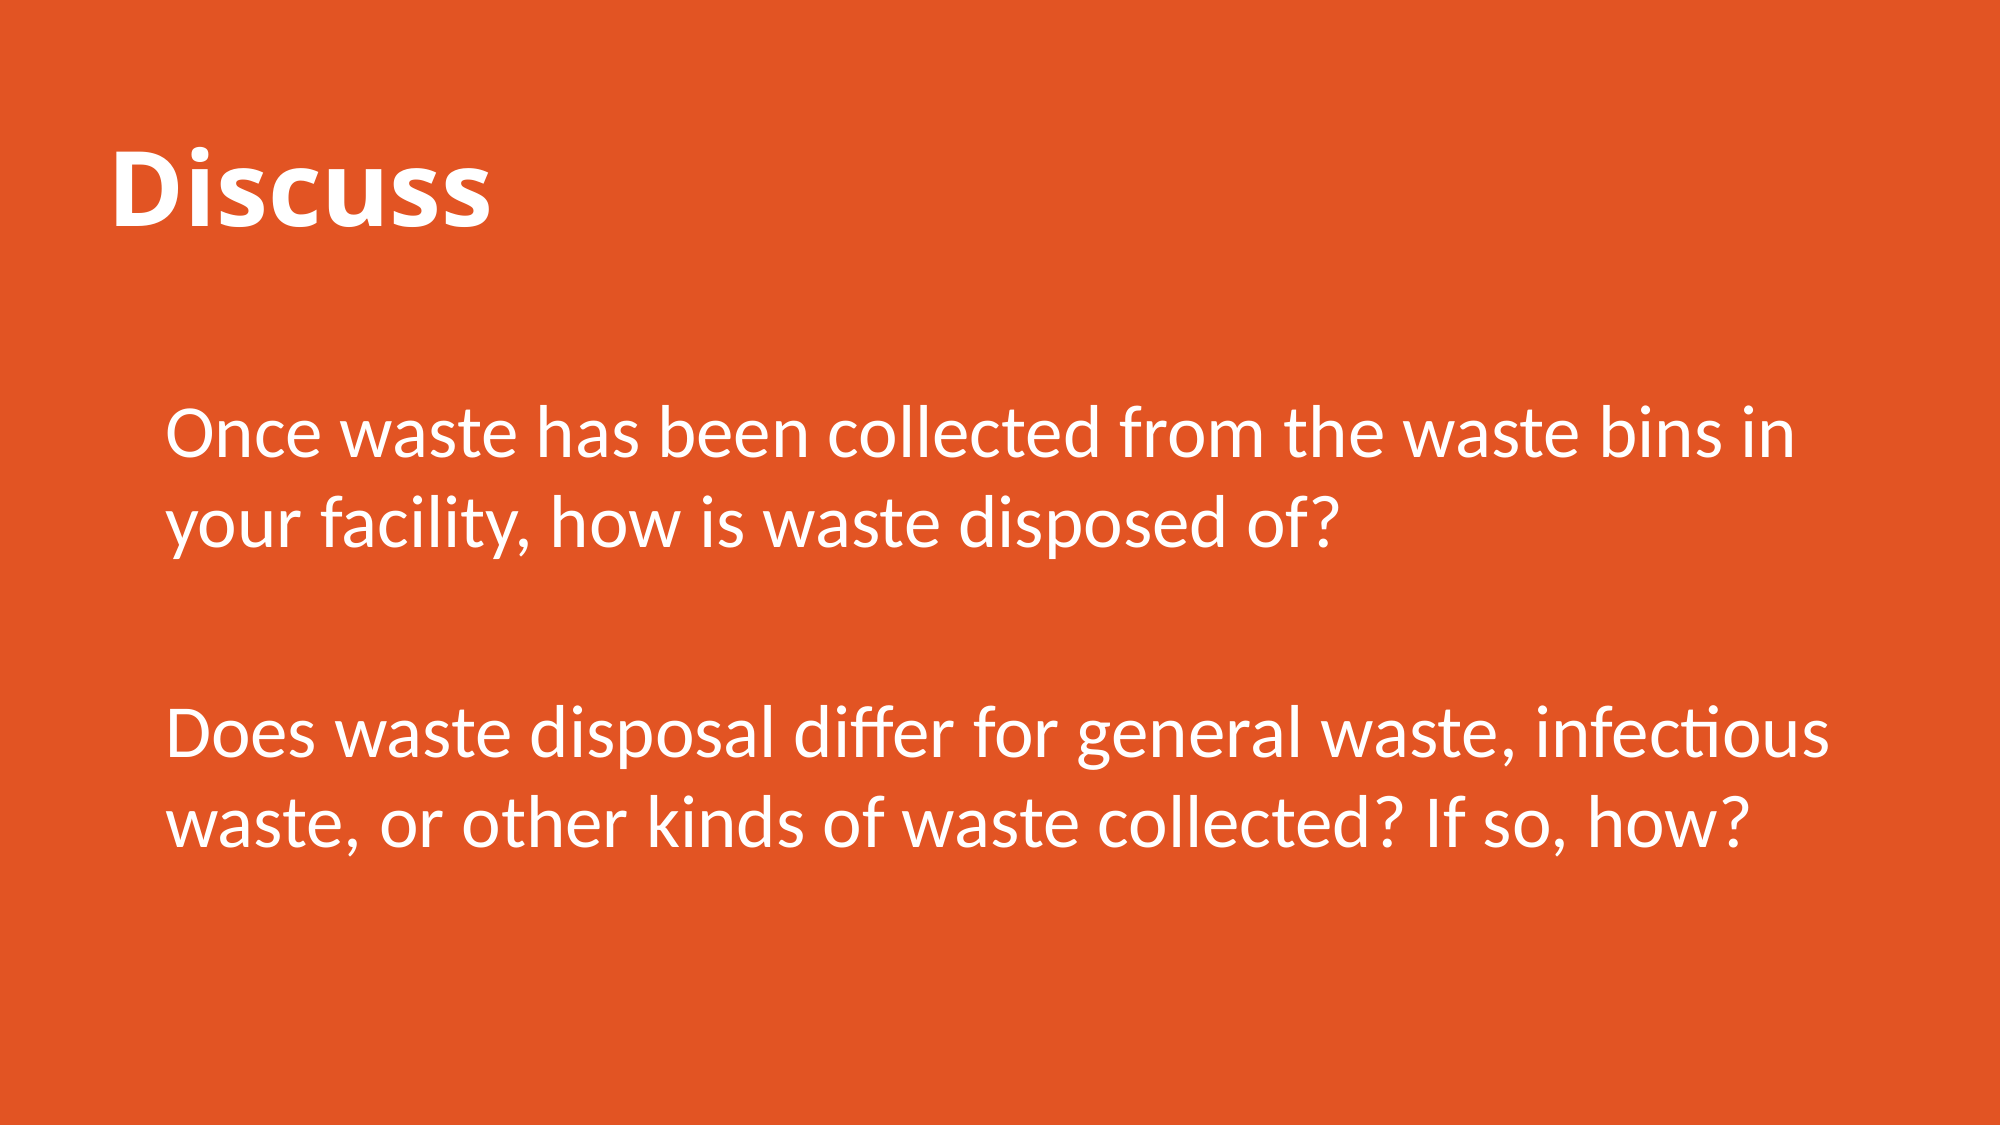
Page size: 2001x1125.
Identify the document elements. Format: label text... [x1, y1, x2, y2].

title Discuss [92, 63, 1908, 255]
list Once waste has been collected from the waste bins in your facility, how is waste disposed of? Does waste disposal differ for general waste, infectious waste, or other kinds of waste collected? If so, how? [150, 777, 1850, 871]
